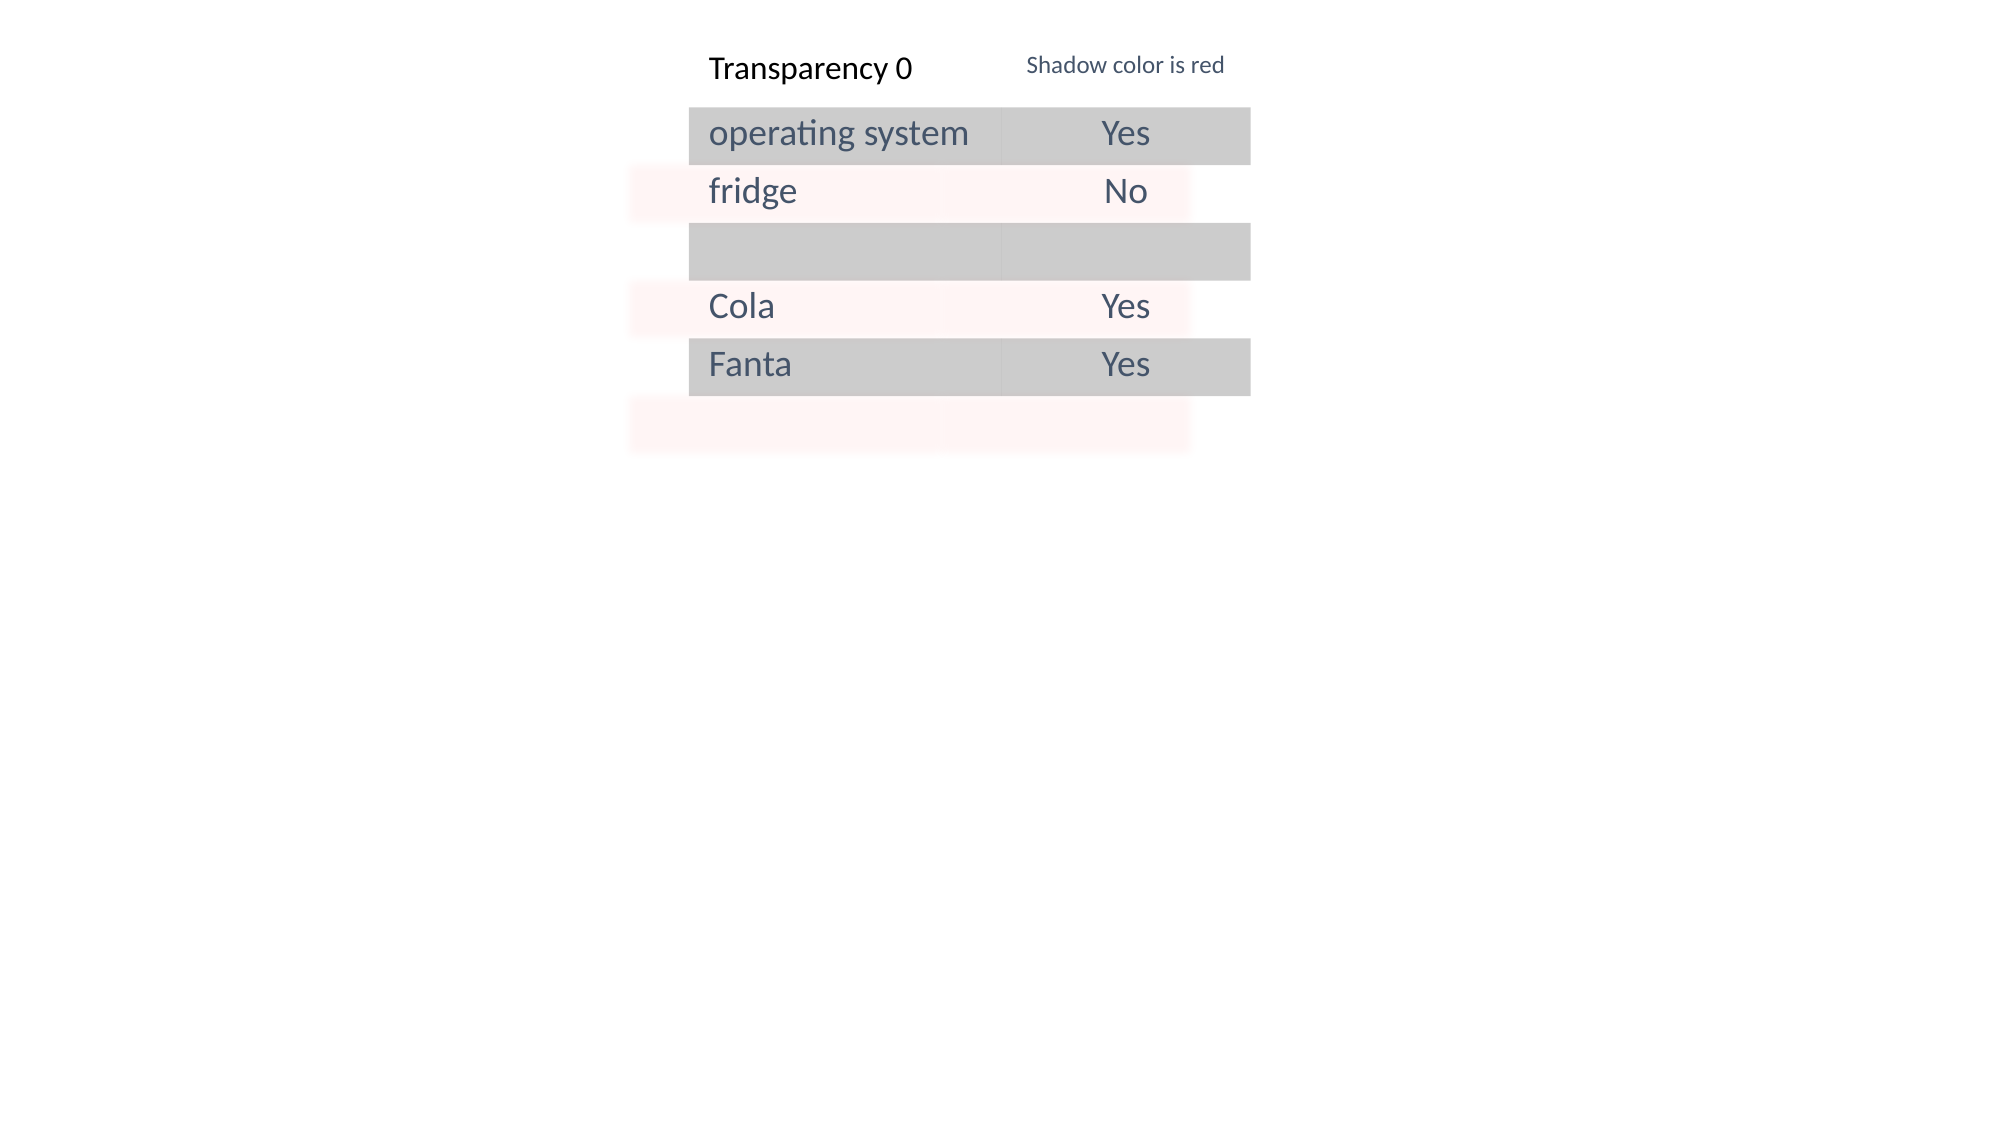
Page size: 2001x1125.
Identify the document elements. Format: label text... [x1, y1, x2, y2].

table_cell Yes [1002, 107, 1251, 165]
table_cell Fanta [689, 338, 1002, 396]
table_cell fridge [689, 165, 1002, 223]
table_cell No [1002, 165, 1251, 223]
table_cell [1002, 223, 1251, 281]
table_cell Yes [1002, 281, 1251, 338]
table_cell Yes [1002, 338, 1251, 396]
table_header Transparency 0 [689, 45, 1002, 107]
table_cell [689, 223, 1002, 281]
table_cell Cola [689, 281, 1002, 338]
table_header Shadow color is red [1002, 45, 1251, 107]
table_cell operating system [689, 107, 1002, 165]
